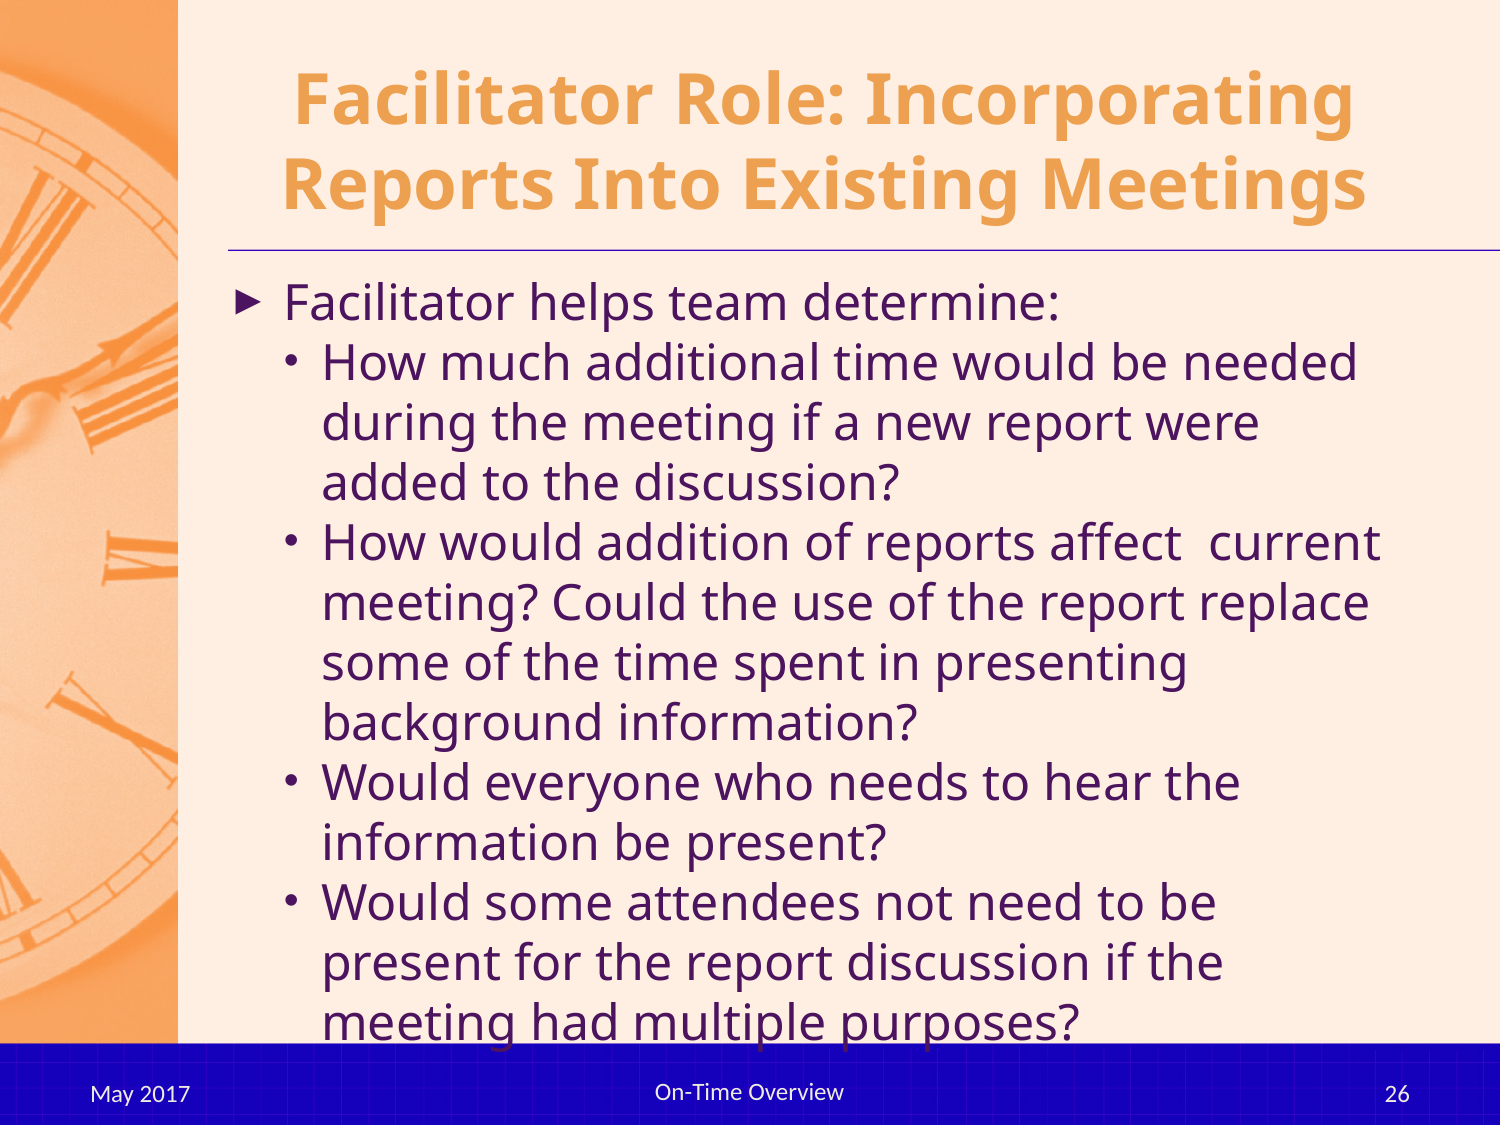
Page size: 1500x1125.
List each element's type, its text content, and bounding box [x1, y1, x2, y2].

slide_number 26 [1074, 1062, 1425, 1122]
footer On-Time Overview [512, 1060, 988, 1121]
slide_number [75, 1062, 425, 1122]
title Facilitator Role: Incorporating Reports Into Existing Meetings [225, 45, 1425, 233]
picture [0, 0, 1500, 1125]
list Facilitator helps team determine: How much additional time would be needed during the meeting if a new report were added to the discussion? How would addition of reports affect current meeting? Could the use of the report replace some of the time spent in presenting background information? Would everyone who needs to hear the information be present? Would some attendees not need to be present for the report discussion if the meeting had multiple purposes? [212, 262, 1425, 1005]
